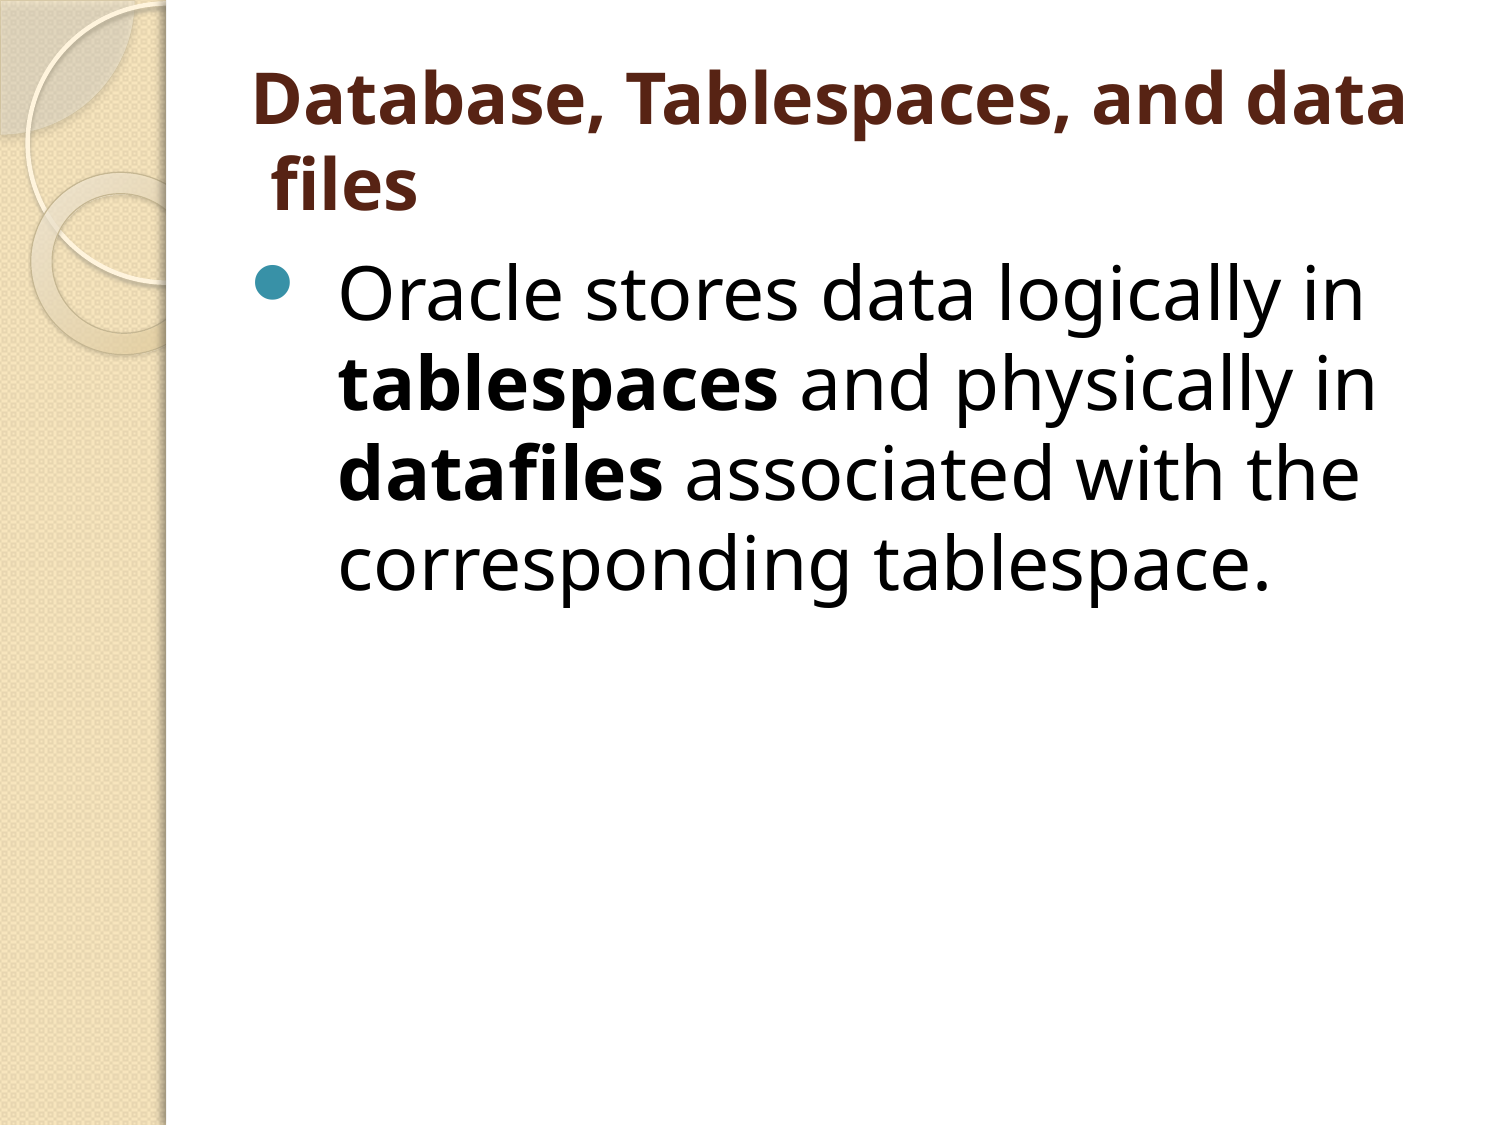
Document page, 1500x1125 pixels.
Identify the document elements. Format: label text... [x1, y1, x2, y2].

title Database, Tablespaces, and data files [235, 45, 1466, 233]
list Oracle stores data logically in tablespaces and physically in datafiles associated with the corresponding tablespace. [235, 237, 1466, 1025]
